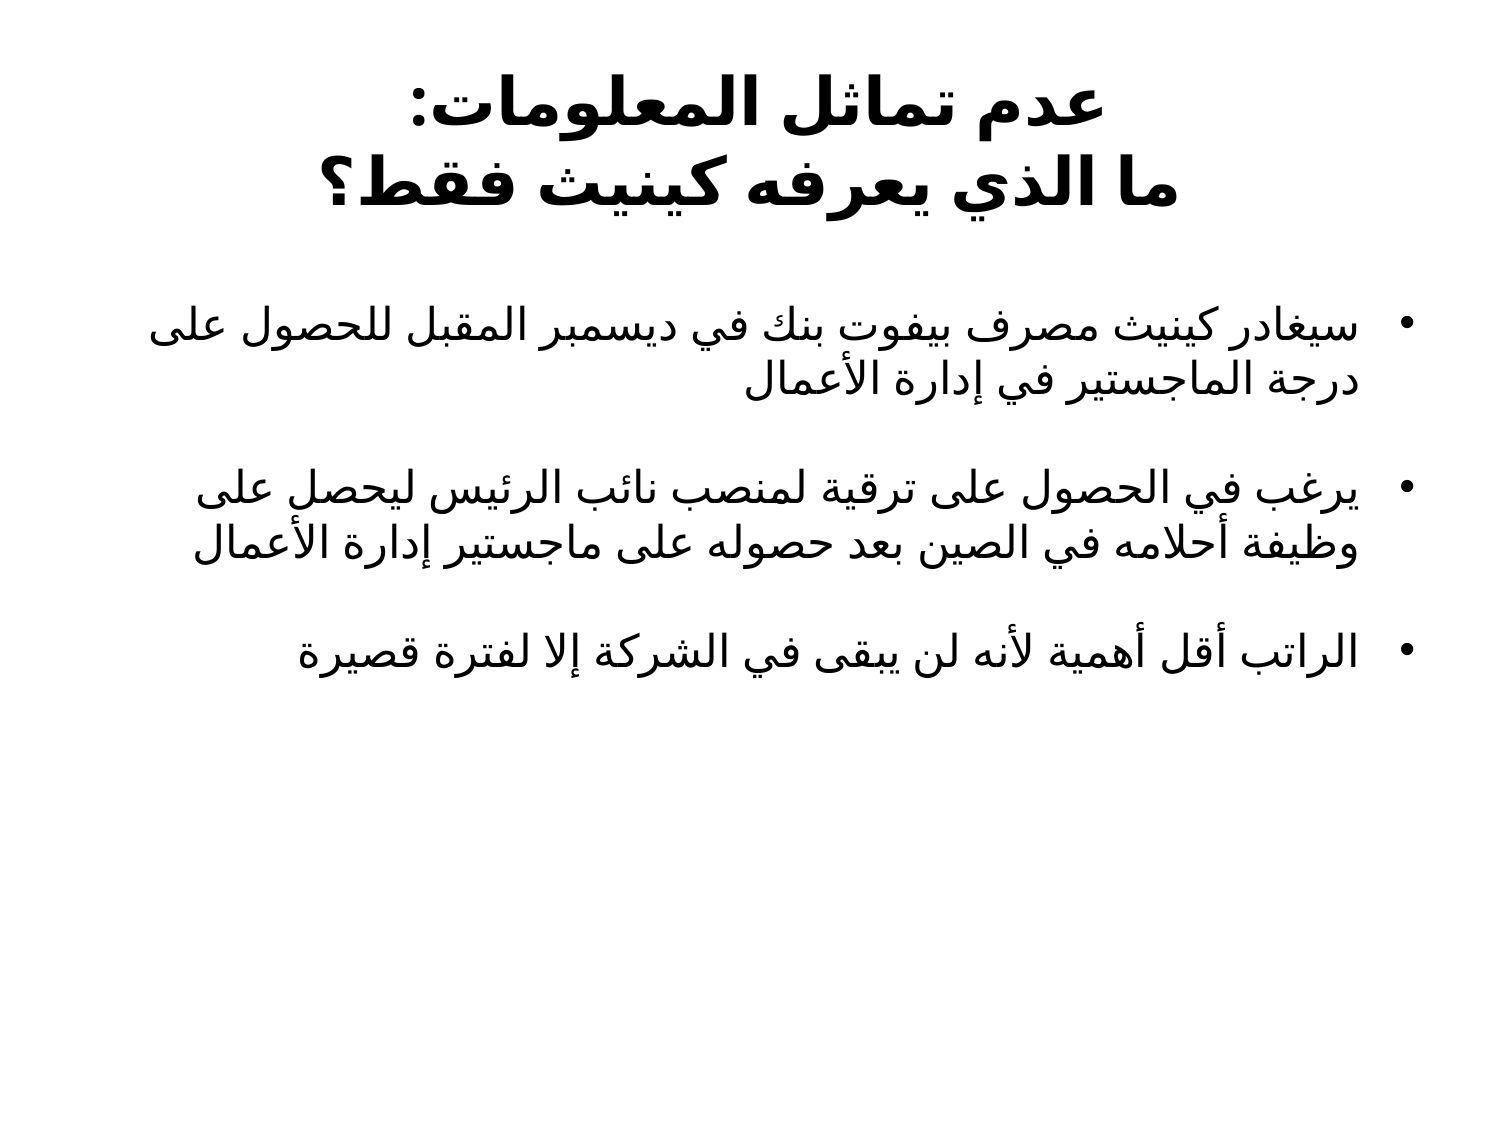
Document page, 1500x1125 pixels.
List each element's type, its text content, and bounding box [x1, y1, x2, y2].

list سيغادر كينيث مصرف بيفوت بنك في ديسمبر المقبل للحصول على درجة الماجستير في إدارة الأعمال يرغب في الحصول على ترقية لمنصب نائب الرئيس ليحصل على وظيفة أحلامه في الصين بعد حصوله على ماجستير إدارة الأعمال الراتب أقل أهمية لأنه لن يبقى في الشركة إلا لفترة قصيرة حصل على عرض يرقى لمنصب بمستوى نائب الرئيس بزيادة في الراتب بنسبة 50% من مصرف ستريت فورورد بنك، لكنه لا يستطيع قبوله لأنه لن يعمل هناك إلا لفترة وجيزة قبل حصوله على ماجستير إدارة الأعمال (نقطة سوداء في سيرته الذاتية) كينيث والموظفون المبتدئون يعرفون أن ديفيد والشركاء الآخرين منحوا أنفسهم زيادات في الرواتب سرًا [75, 287, 1425, 1125]
title عدم تماثل المعلومات: ما الذي يعرفه كينيث فقط؟ [75, 45, 1425, 233]
